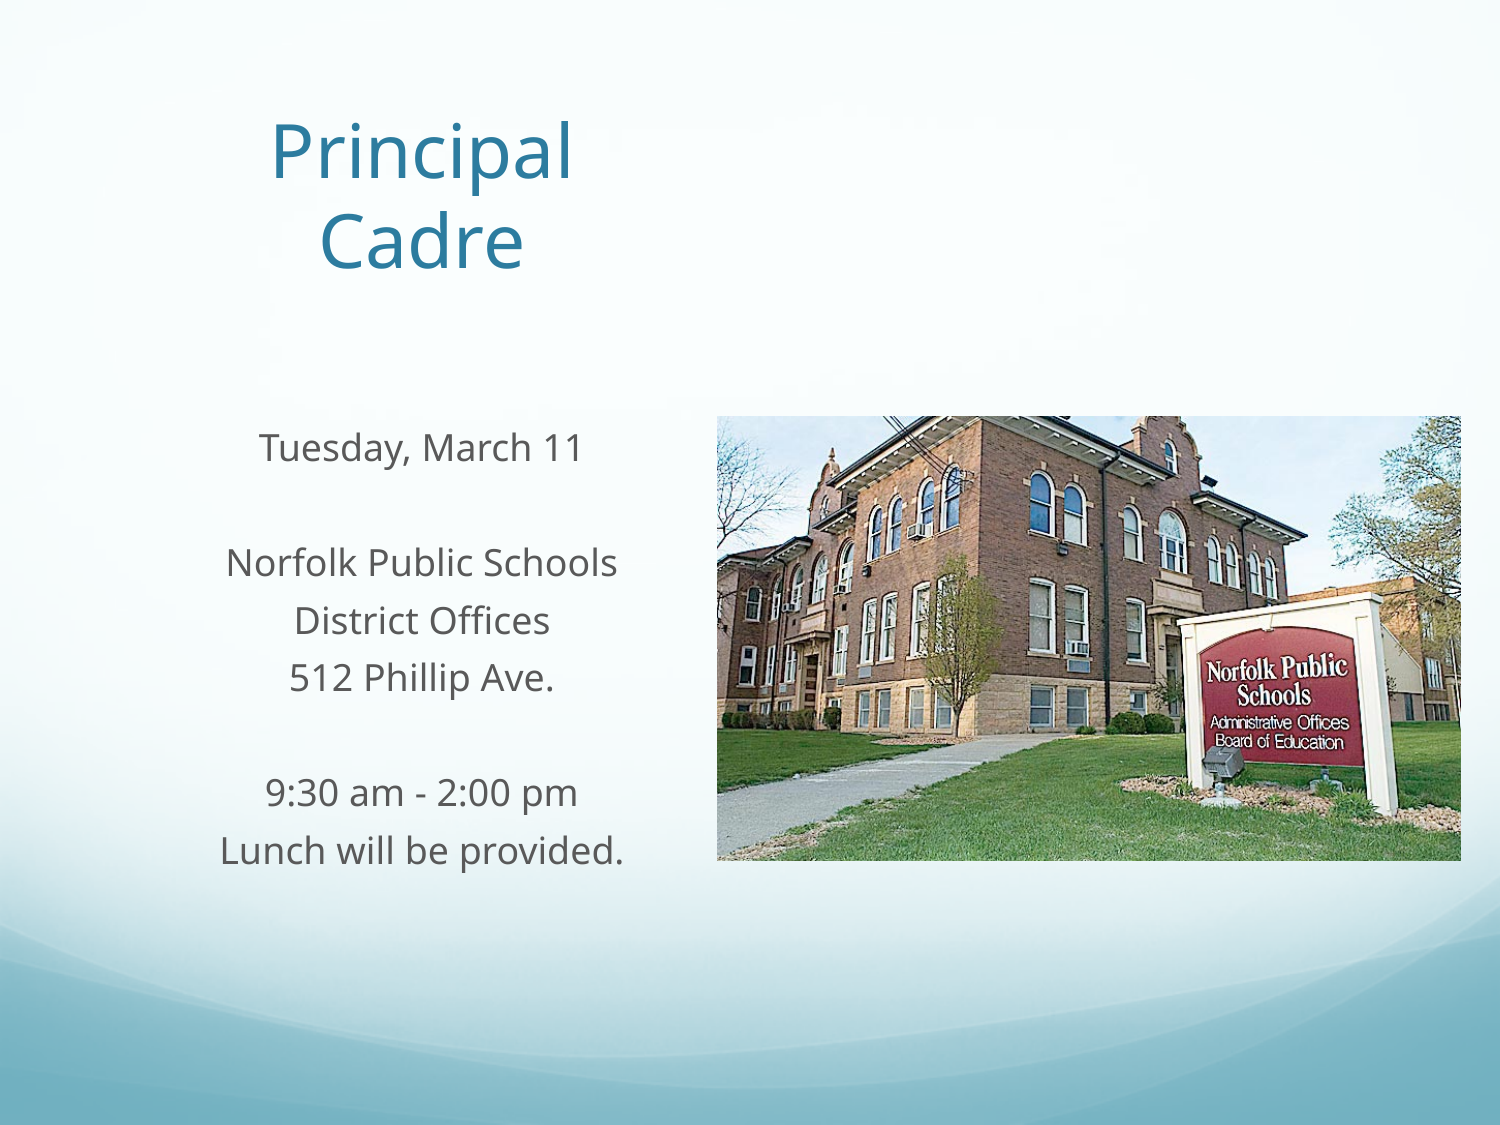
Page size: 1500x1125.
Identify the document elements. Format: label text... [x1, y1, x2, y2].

picture [716, 416, 1461, 862]
list Tuesday, March 11 Norfolk Public Schools District Offices 512 Phillip Ave. 9:30 am - 2:00 pm Lunch will be provided. [87, 416, 757, 926]
title Principal Cadre [87, 100, 757, 291]
